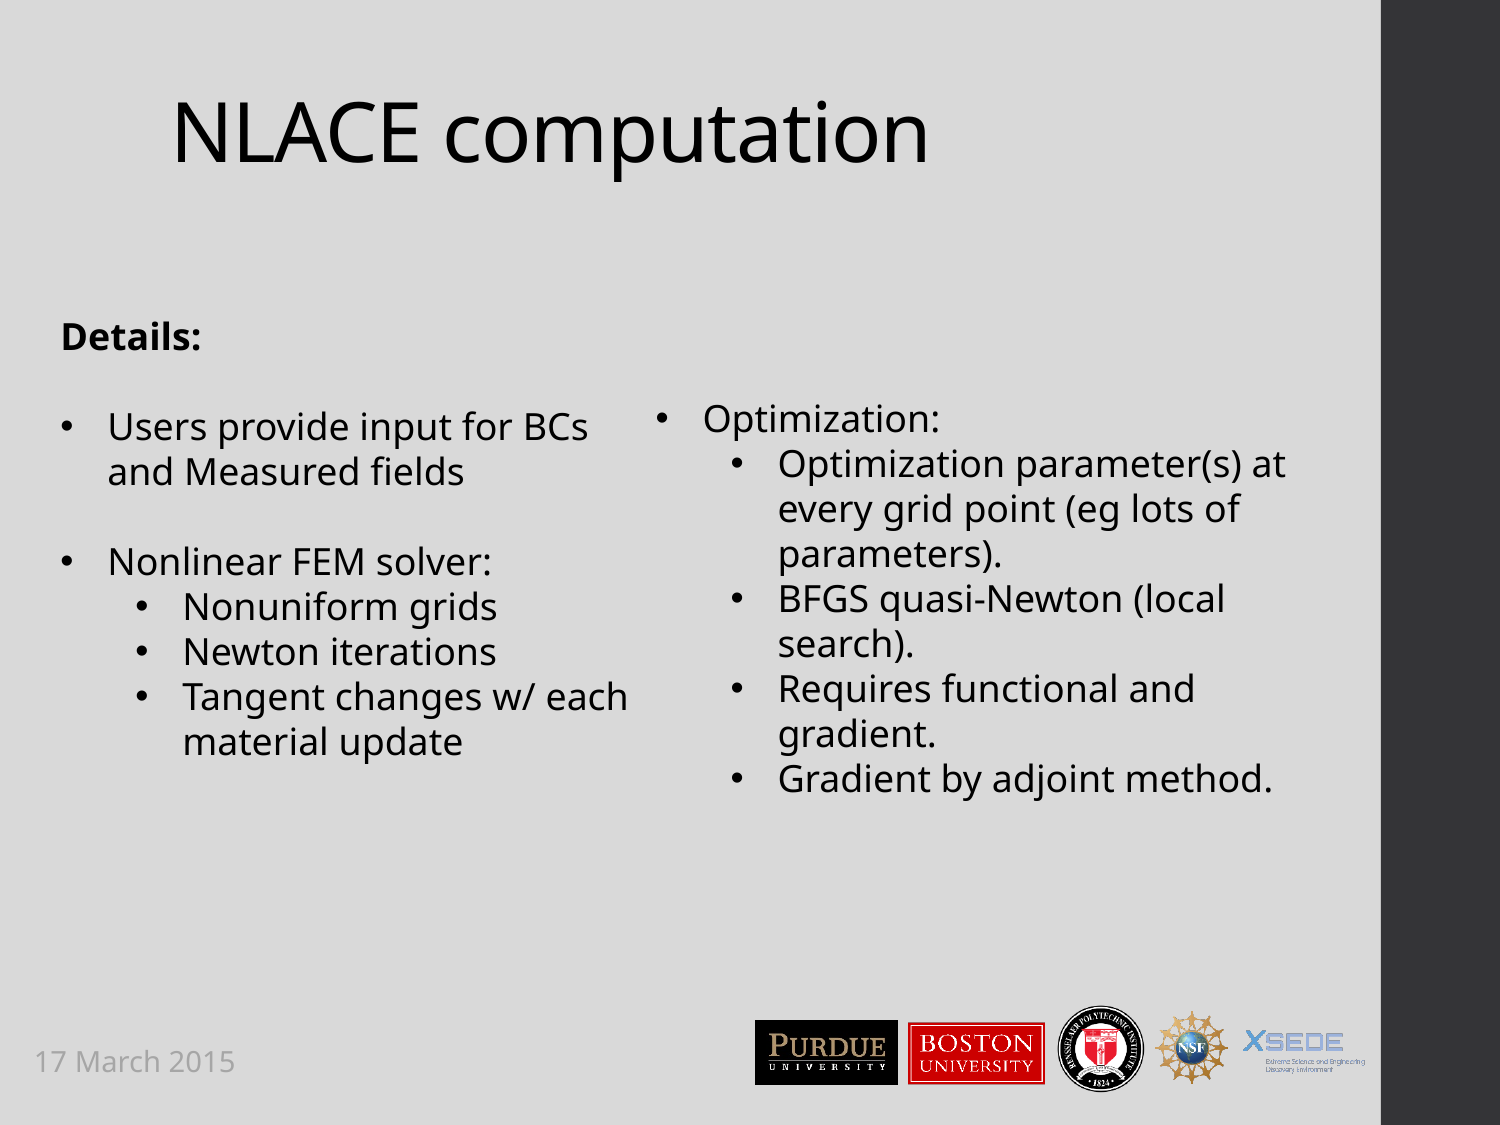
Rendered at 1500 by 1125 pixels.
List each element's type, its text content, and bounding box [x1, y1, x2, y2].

text_box Optimization: Optimization parameter(s) at every grid point (eg lots of parameters). BFGS quasi-Newton (local search). Requires functional and gradient. Gradient by adjoint method. [640, 342, 1343, 898]
text_box Details: Users provide input for BCs and Measured fields Nonlinear FEM solver: Nonuniform grids Newton iterations Tangent changes w/ each material update [45, 305, 663, 816]
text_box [755, 1004, 1371, 1094]
title NLACE computation [155, 63, 1348, 189]
text_box 17 March 2015 [18, 1035, 251, 1086]
